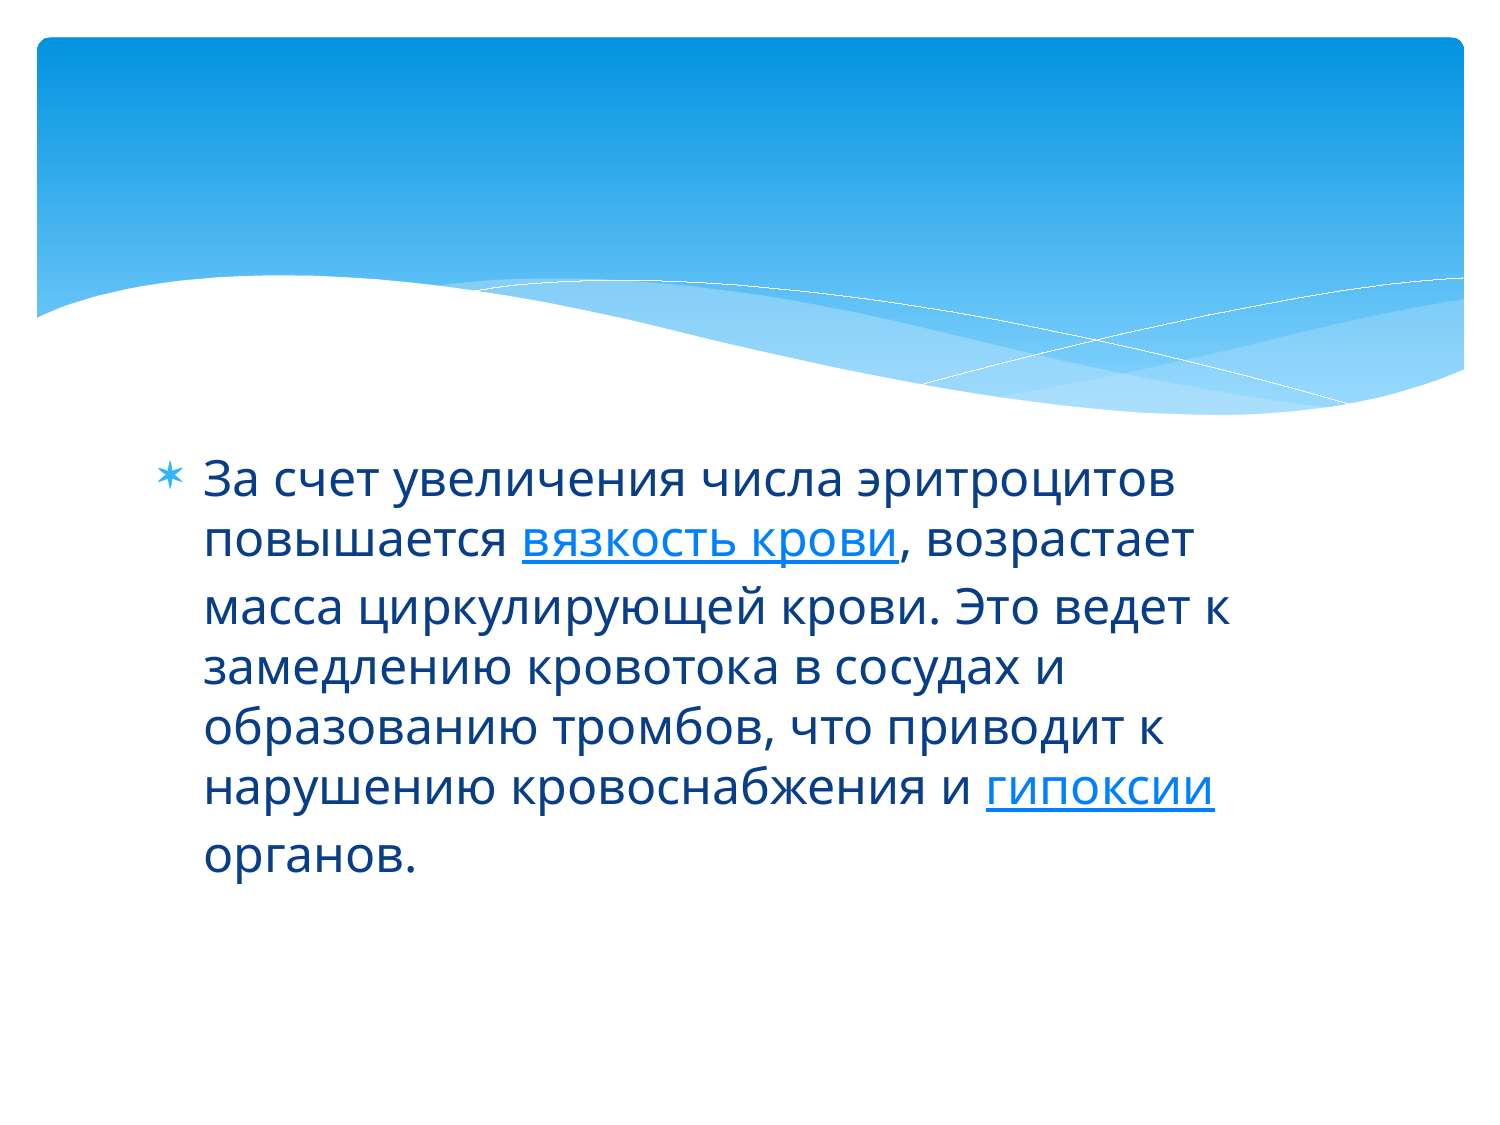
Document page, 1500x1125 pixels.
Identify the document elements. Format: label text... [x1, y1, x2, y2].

list За счет увеличения числа эритроцитов повышается вязкость крови, возрастает масса циркулирующей крови. Это ведет к замедлению кровотока в сосудах и образованию тромбов, что приводит к нарушению кровоснабжения и гипоксии органов. [143, 438, 1359, 1005]
